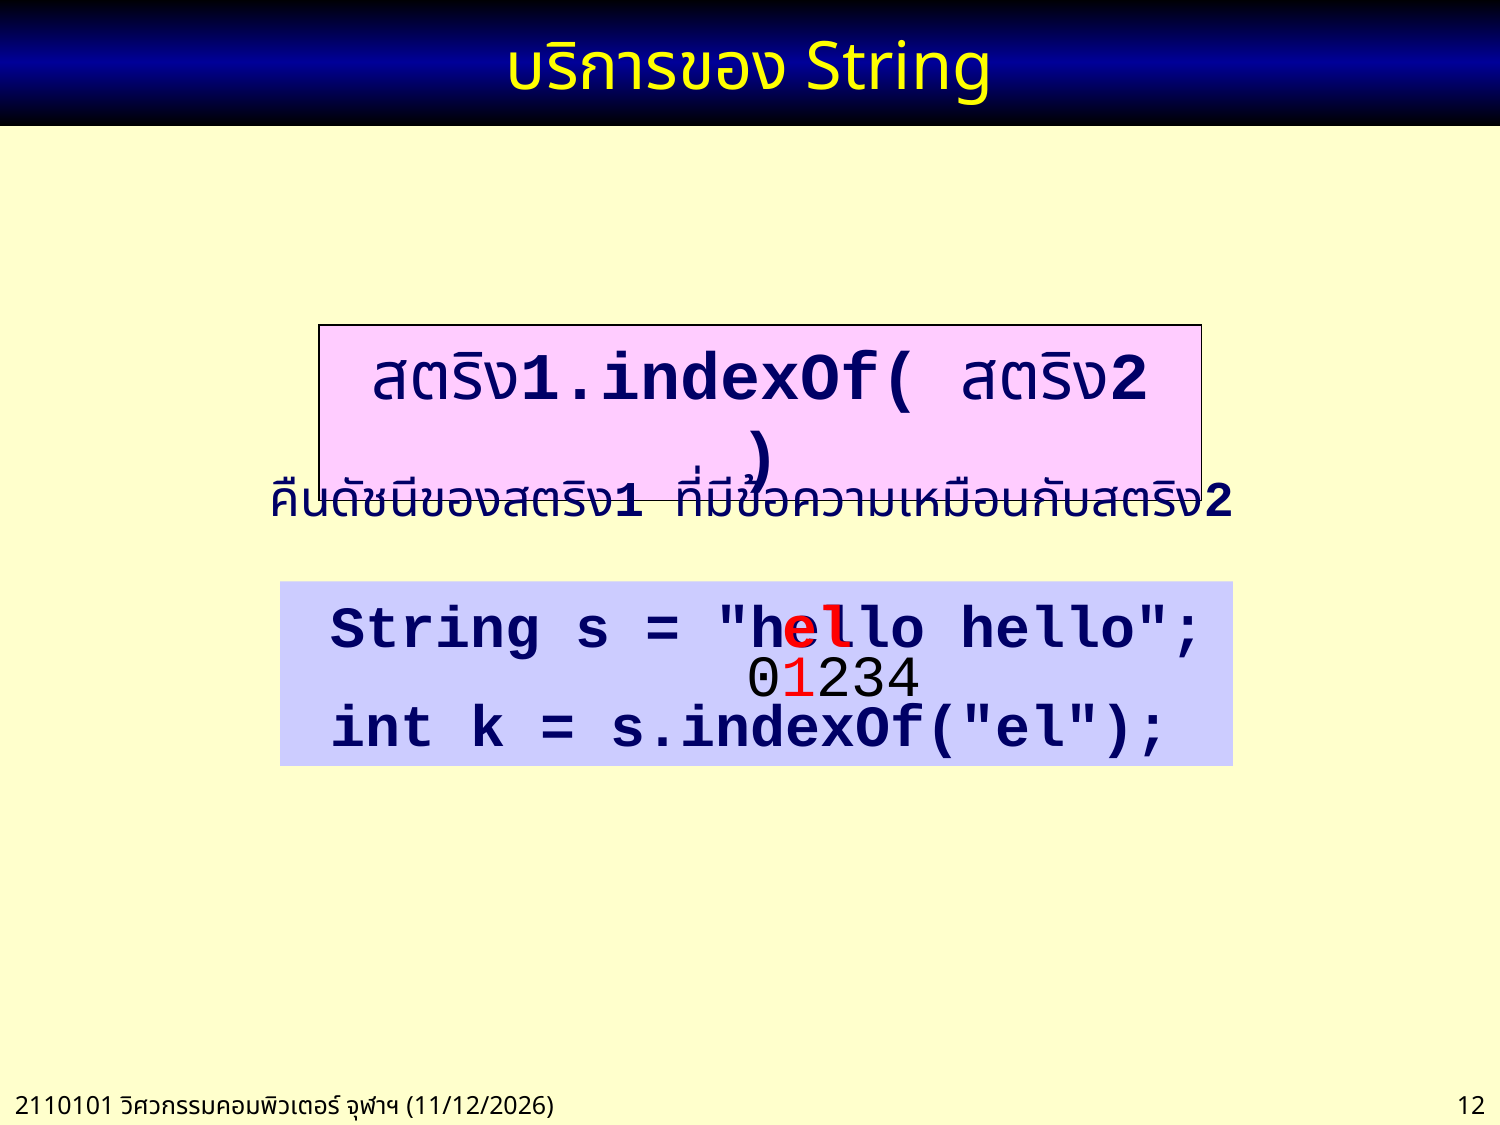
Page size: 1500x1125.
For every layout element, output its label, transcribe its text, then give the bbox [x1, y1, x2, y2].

text_box สตริง1.indexOf( สตริง2 ) [319, 325, 1202, 458]
text_box String s = "hello hello"; int k = s.indexOf("el"); [280, 581, 1233, 766]
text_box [731, 580, 951, 717]
text_box คืนดัชนีของสตริง1 ที่มีข้อความเหมือนกับสตริง2 [217, 458, 1286, 534]
title บริการของ String [0, 0, 1500, 126]
